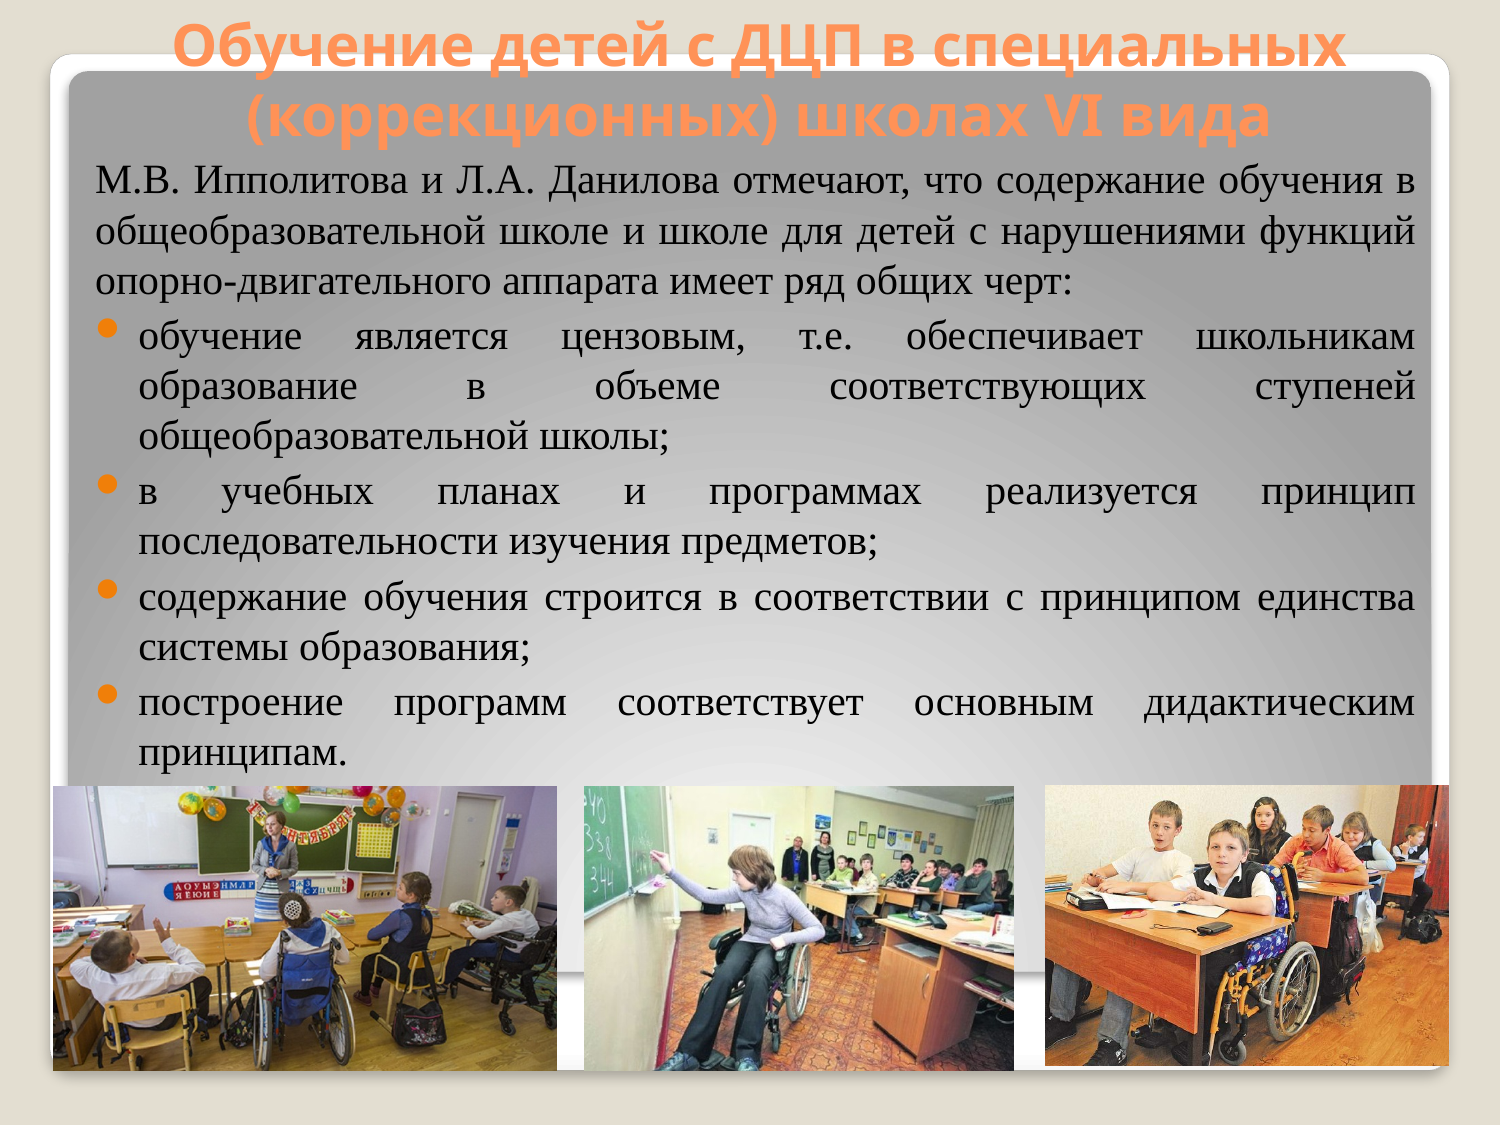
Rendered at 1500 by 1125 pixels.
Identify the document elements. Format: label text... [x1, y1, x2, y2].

text_box Обучение детей с ДЦП в специальных (коррекционных) школах VI вида [88, 0, 1431, 156]
picture [52, 786, 558, 1071]
picture [584, 786, 1015, 1071]
list М.В. Ипполитова и Л.А. Данилова отмечают, что содержание обучения в общеобразовательной школе и школе для детей с нарушениями функций опорно-двигательного аппарата имеет ряд общих черт: обучение является цензовым, т.е. обеспечивает школьникам образование в объеме соответствующих ступеней общеобразовательной школы; в учебных планах и программах реализуется принцип последовательности изучения предметов; содержание обучения строится в соответствии с принципом единства системы образования; построение программ соответствует основным дидактическим принципам. [64, 137, 1431, 825]
picture [1045, 785, 1449, 1066]
